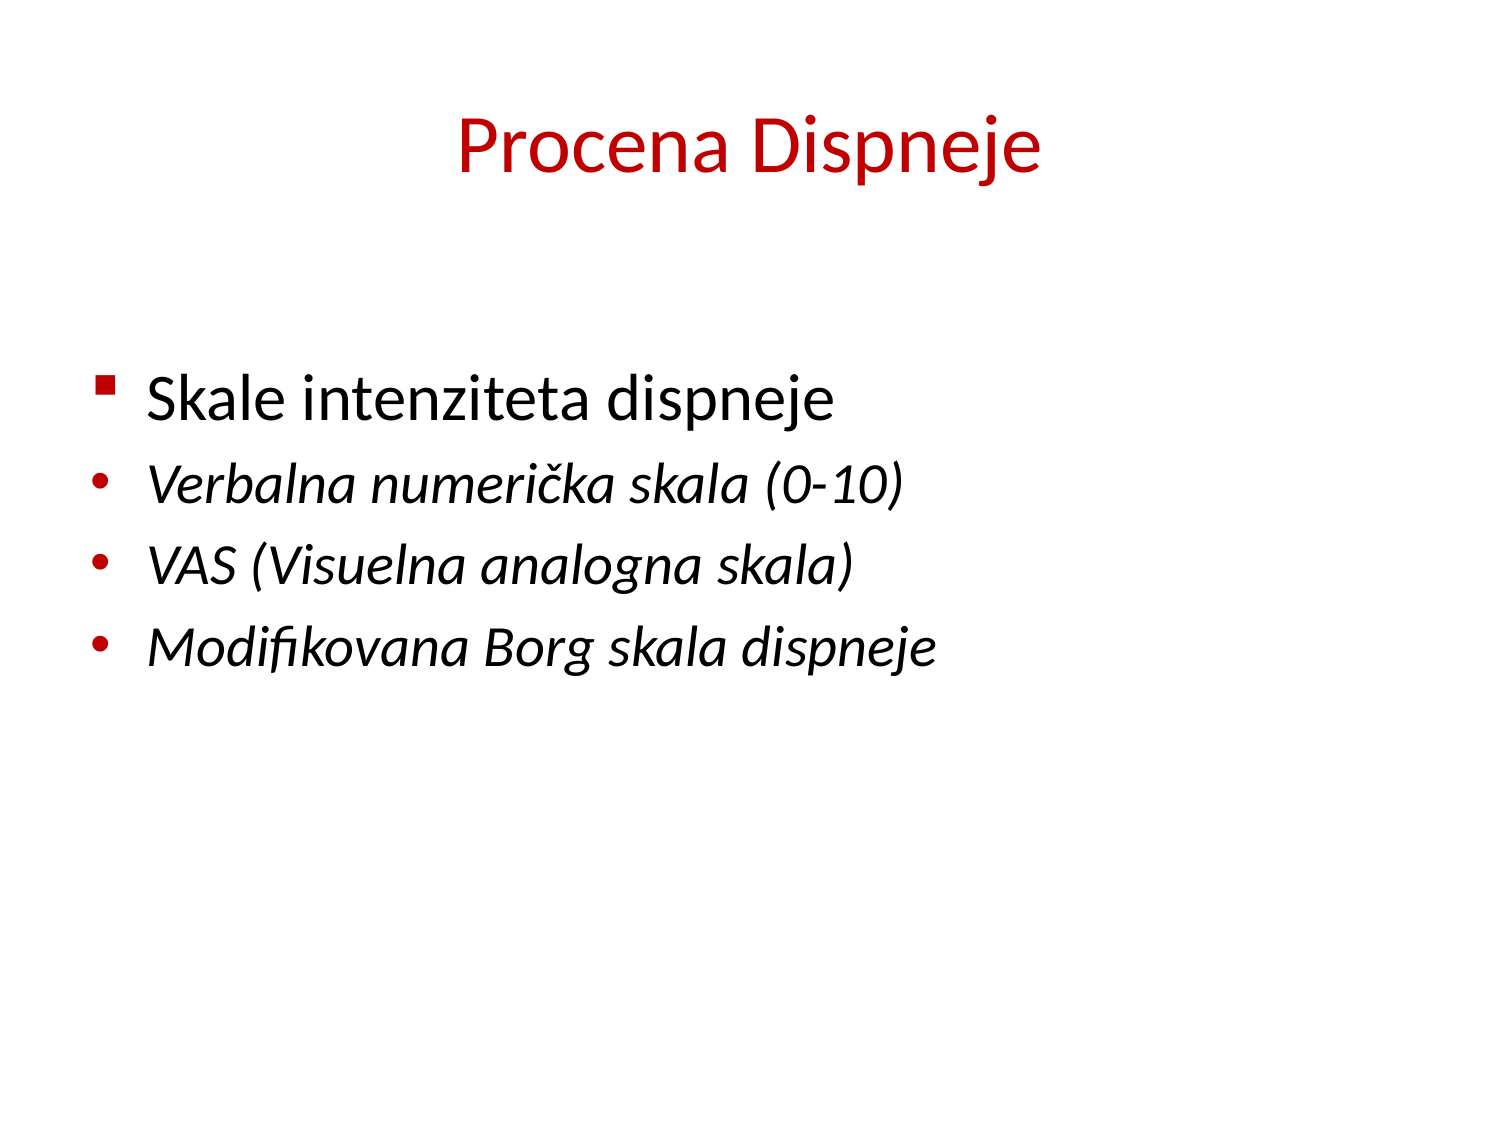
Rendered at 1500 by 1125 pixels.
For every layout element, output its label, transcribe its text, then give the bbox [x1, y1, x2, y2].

title Procena Dispneje [75, 45, 1425, 233]
list Skale intenziteta dispneje Verbalna numerička skala (0-10) VAS (Visuelna analogna skala) Modifikovana Borg skala dispneje [75, 262, 1425, 1005]
